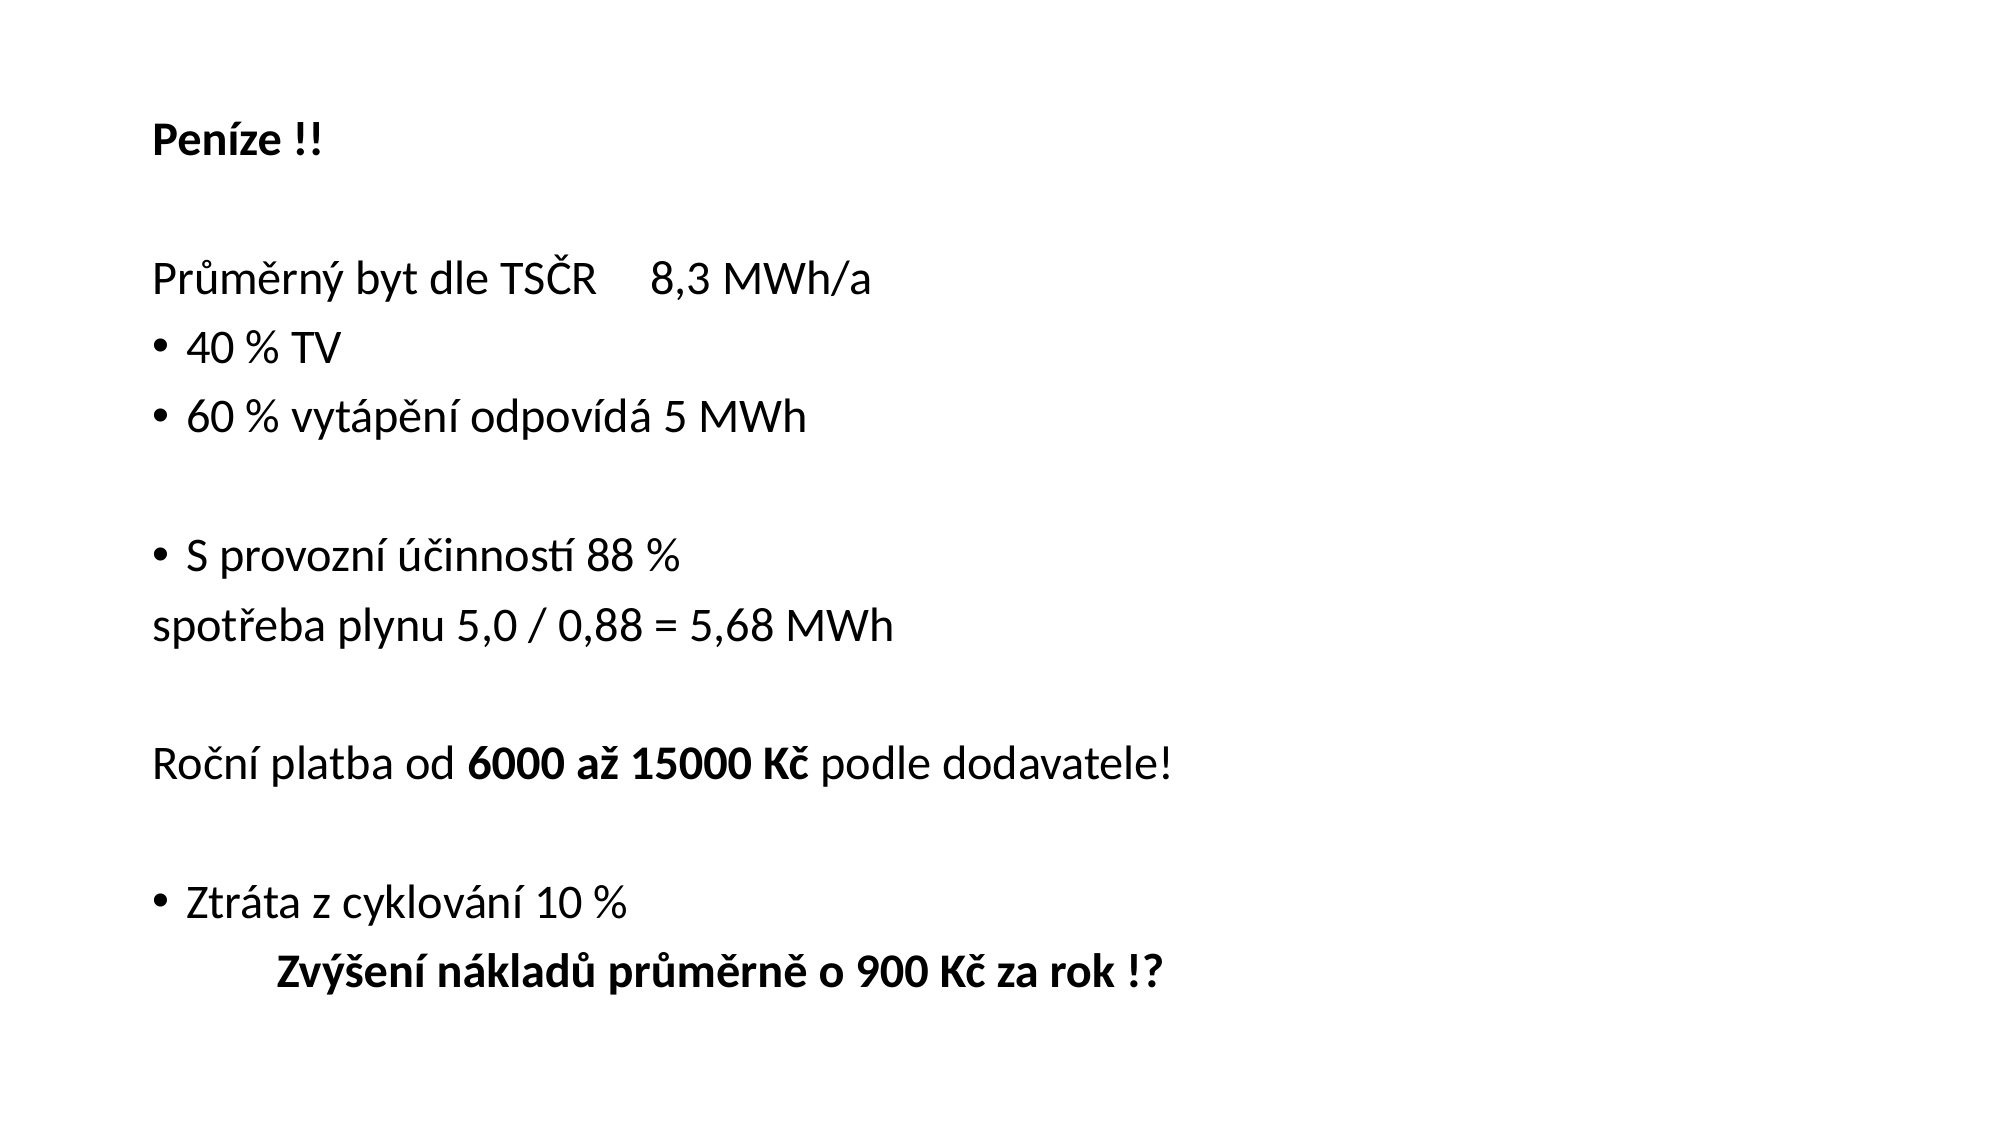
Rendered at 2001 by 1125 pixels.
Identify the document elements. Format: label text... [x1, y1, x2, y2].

list Peníze !! Průměrný byt dle TSČR 8,3 MWh/a 40 % TV 60 % vytápění odpovídá 5 MWh S provozní účinností 88 % spotřeba plynu 5,0 / 0,88 = 5,68 MWh Roční platba od 6000 až 15000 Kč podle dodavatele! Ztráta z cyklování 10 % Zvýšení nákladů průměrně o 900 Kč za rok !? [137, 106, 1863, 1014]
